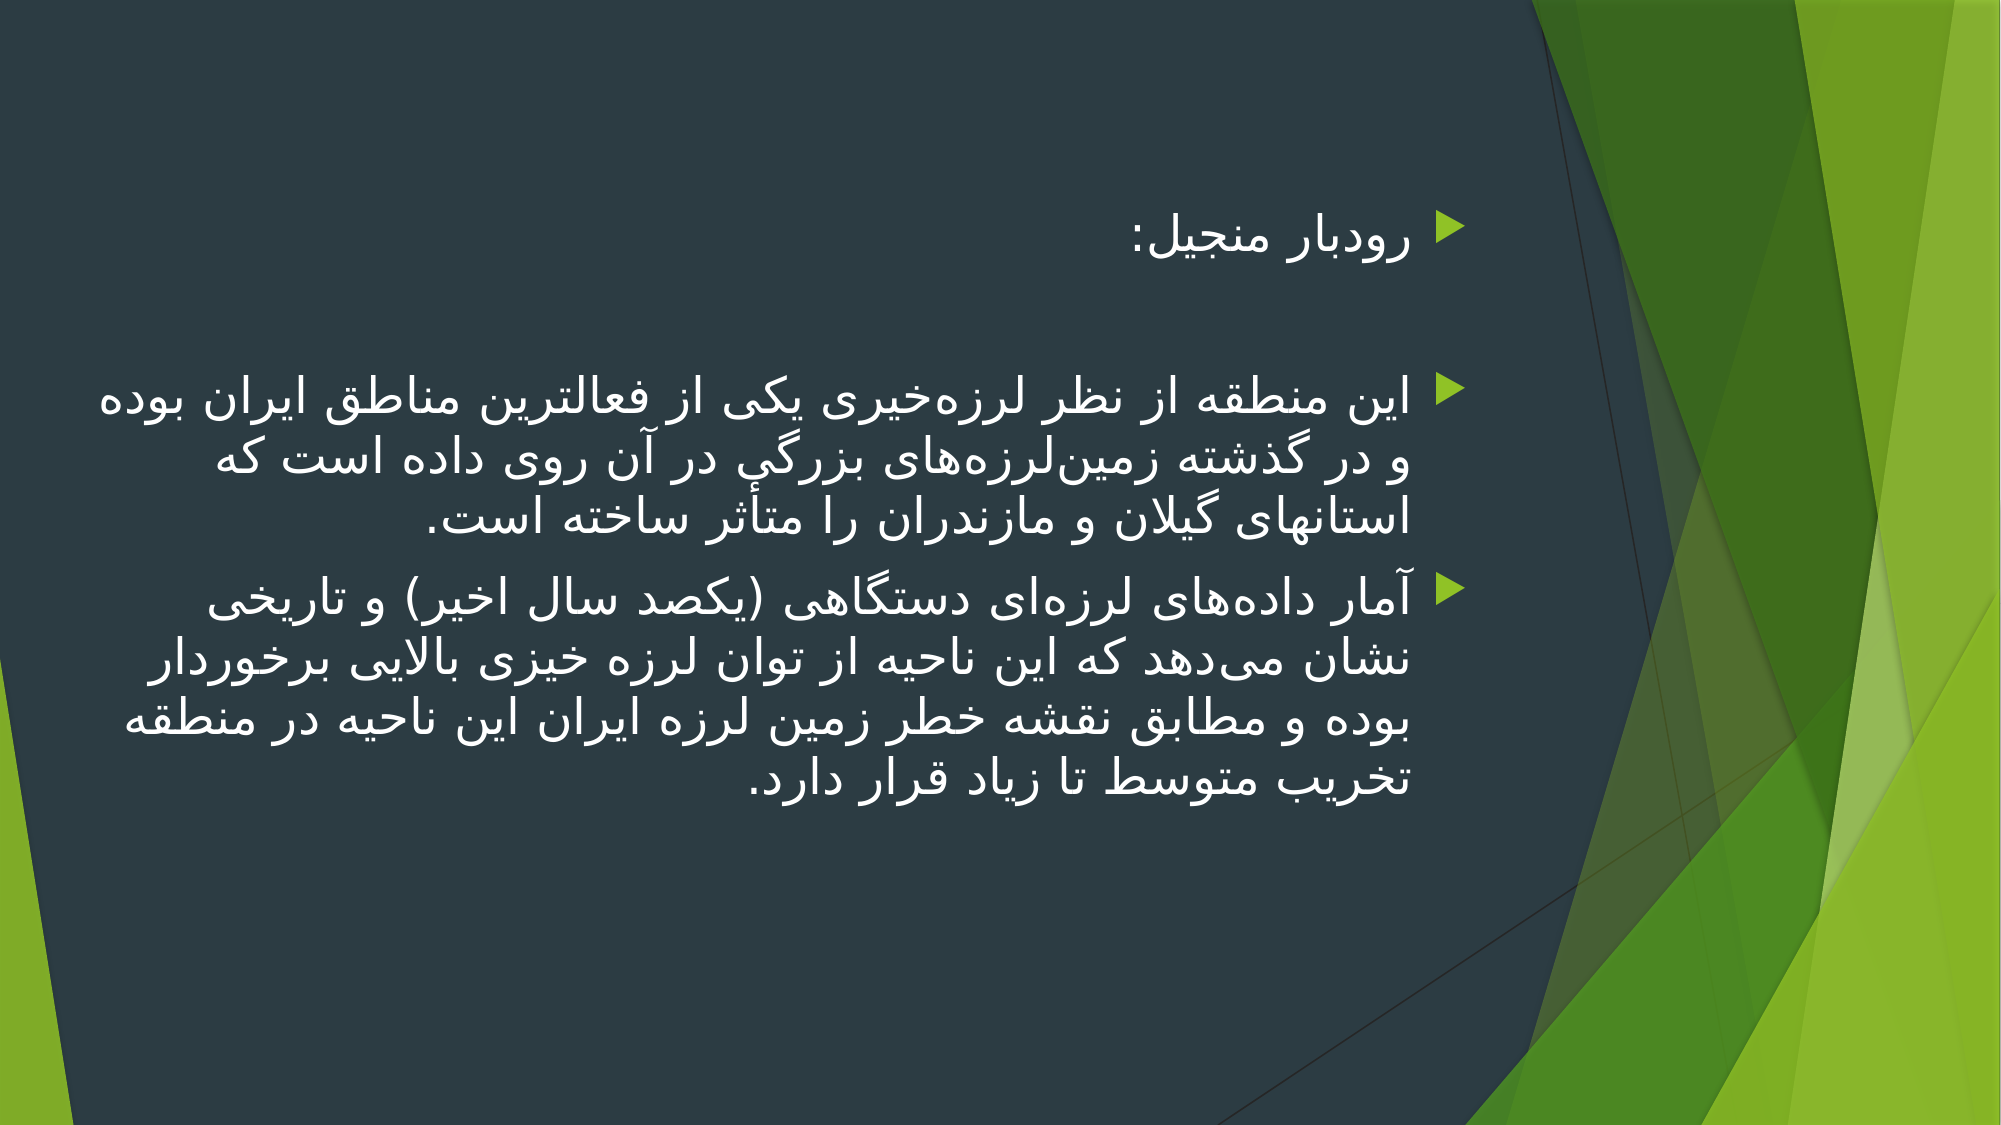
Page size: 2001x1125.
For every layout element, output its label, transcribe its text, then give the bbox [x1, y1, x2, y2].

list رودبار منجیل: این منطقه از نظر لرزه‌خیری یکی از فعالترین مناطق ایران بوده و در گذشته زمین‌لرزه‌های بزرگی در آن روی داده است که استانهای گیلان و مازندران را متأثر ساخته است. آمار داده‌های لرزه‌ای دستگاهی (یکصد سال اخیر) و تاریخی نشان می‌دهد که این ناحیه از توان لرزه خیزی بالایی برخوردار بوده و مطابق نقشه خطر زمین لرزه ایران این ناحیه در منطقه تخریب متوسط تا زیاد قرار دارد. [74, 194, 1485, 831]
